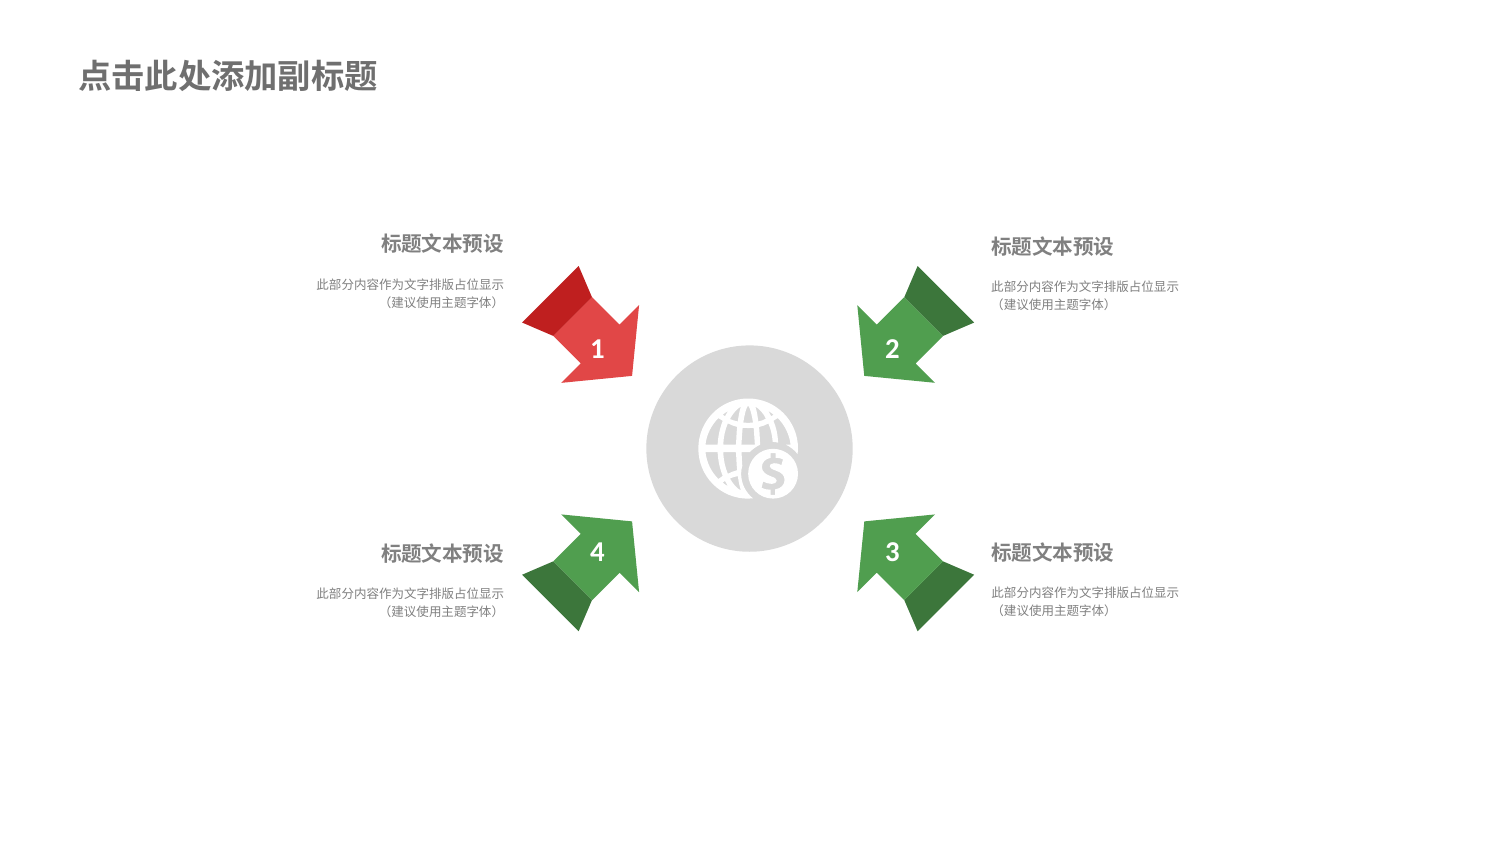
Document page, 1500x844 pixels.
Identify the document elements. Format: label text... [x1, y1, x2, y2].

text_box 标题文本预设 [979, 233, 1213, 259]
text_box 标题文本预设 [282, 540, 516, 566]
text_box 此部分内容作为文字排版占位显示 （建议使用主题字体） [979, 276, 1237, 313]
text_box 此部分内容作为文字排版占位显示 （建议使用主题字体） [260, 273, 516, 310]
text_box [521, 265, 975, 632]
text_box 此部分内容作为文字排版占位显示 （建议使用主题字体） [979, 581, 1257, 618]
text_box 点击此处添加副标题 [58, 45, 792, 106]
text_box 标题文本预设 [282, 231, 516, 257]
text_box 此部分内容作为文字排版占位显示 （建议使用主题字体） [218, 583, 516, 620]
text_box 标题文本预设 [979, 539, 1213, 565]
